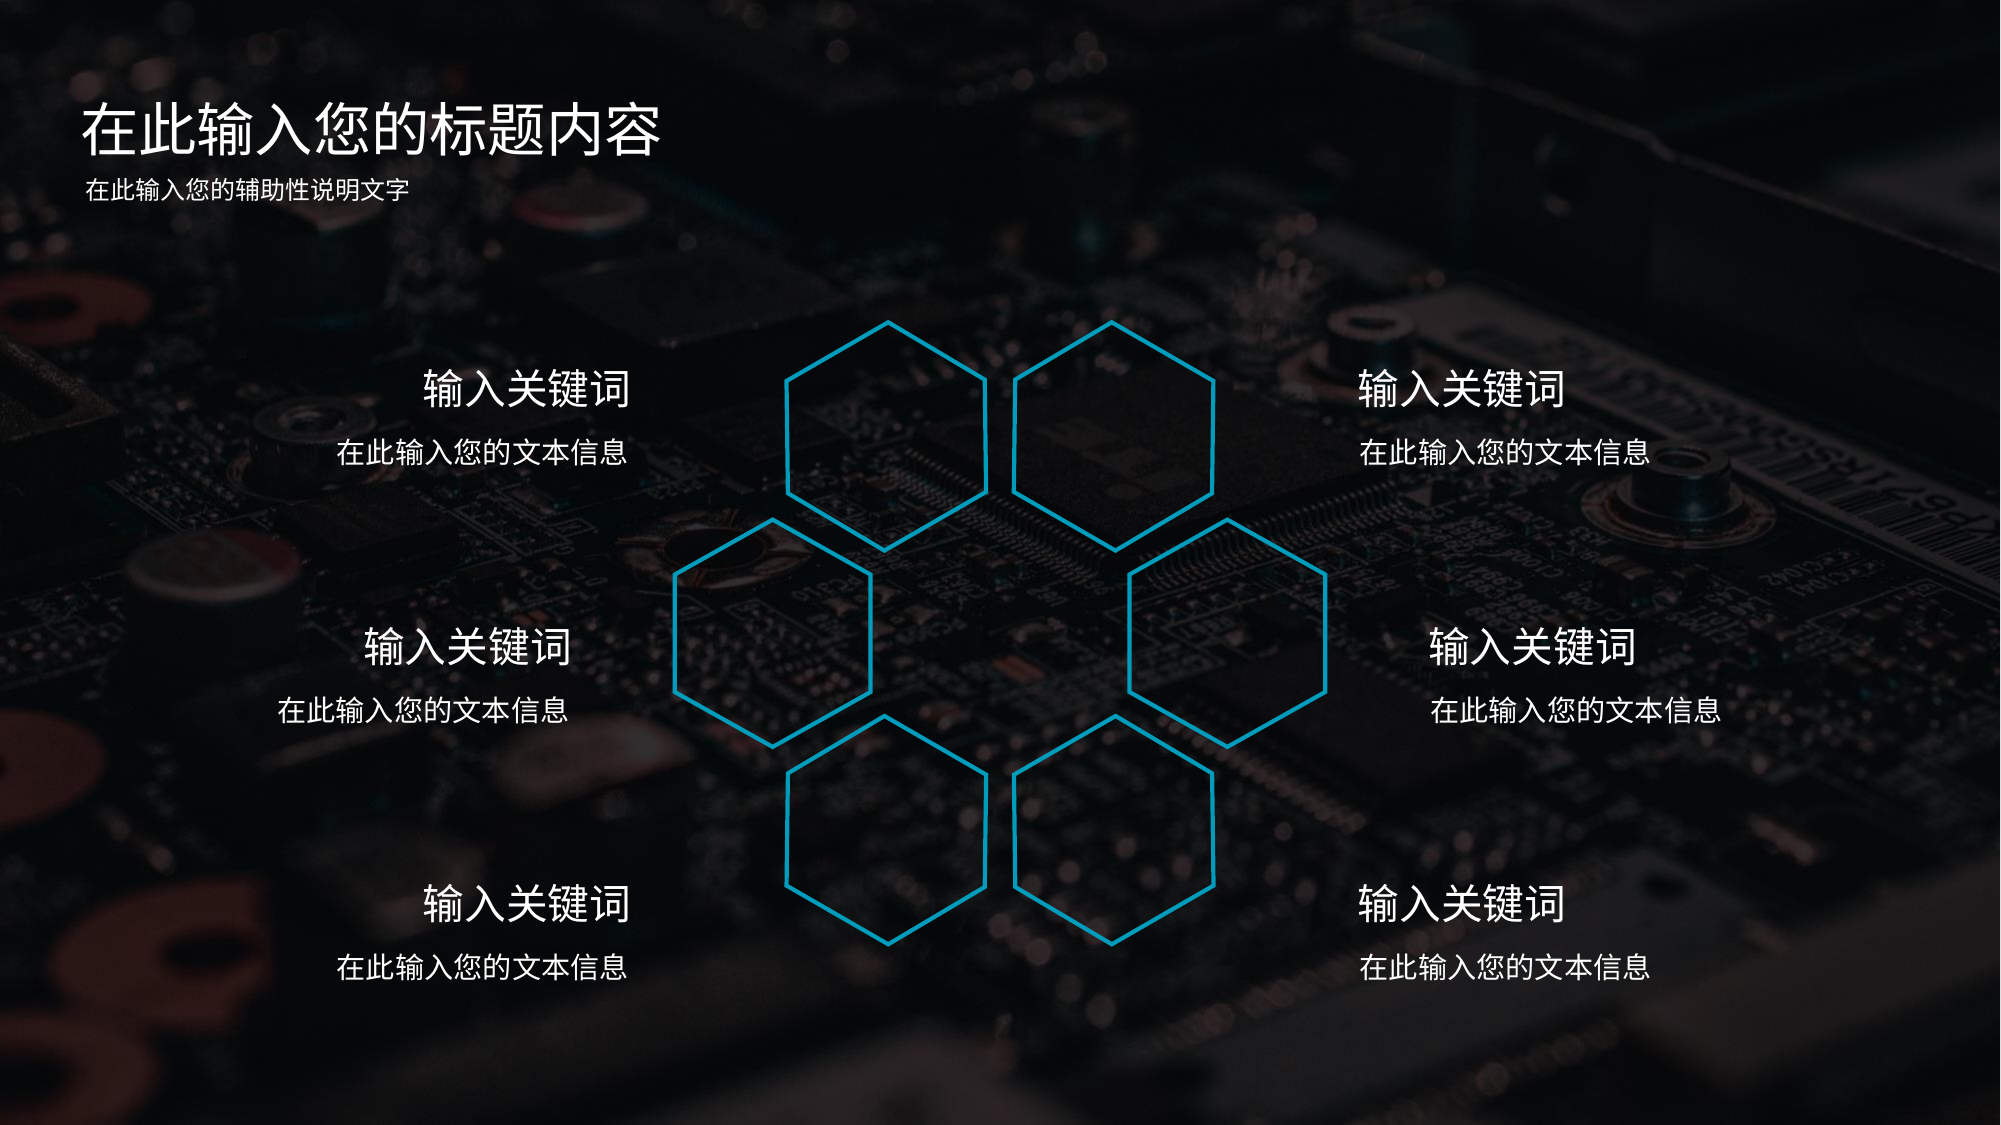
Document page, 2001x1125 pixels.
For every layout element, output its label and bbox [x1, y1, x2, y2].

text_box [276, 620, 571, 728]
text_box [1358, 363, 1654, 471]
text_box [65, 85, 716, 213]
text_box [1429, 620, 1724, 728]
picture [0, 0, 2001, 1125]
text_box [335, 363, 630, 471]
text_box [674, 338, 1326, 929]
text_box [335, 877, 630, 985]
text_box [1358, 877, 1654, 985]
